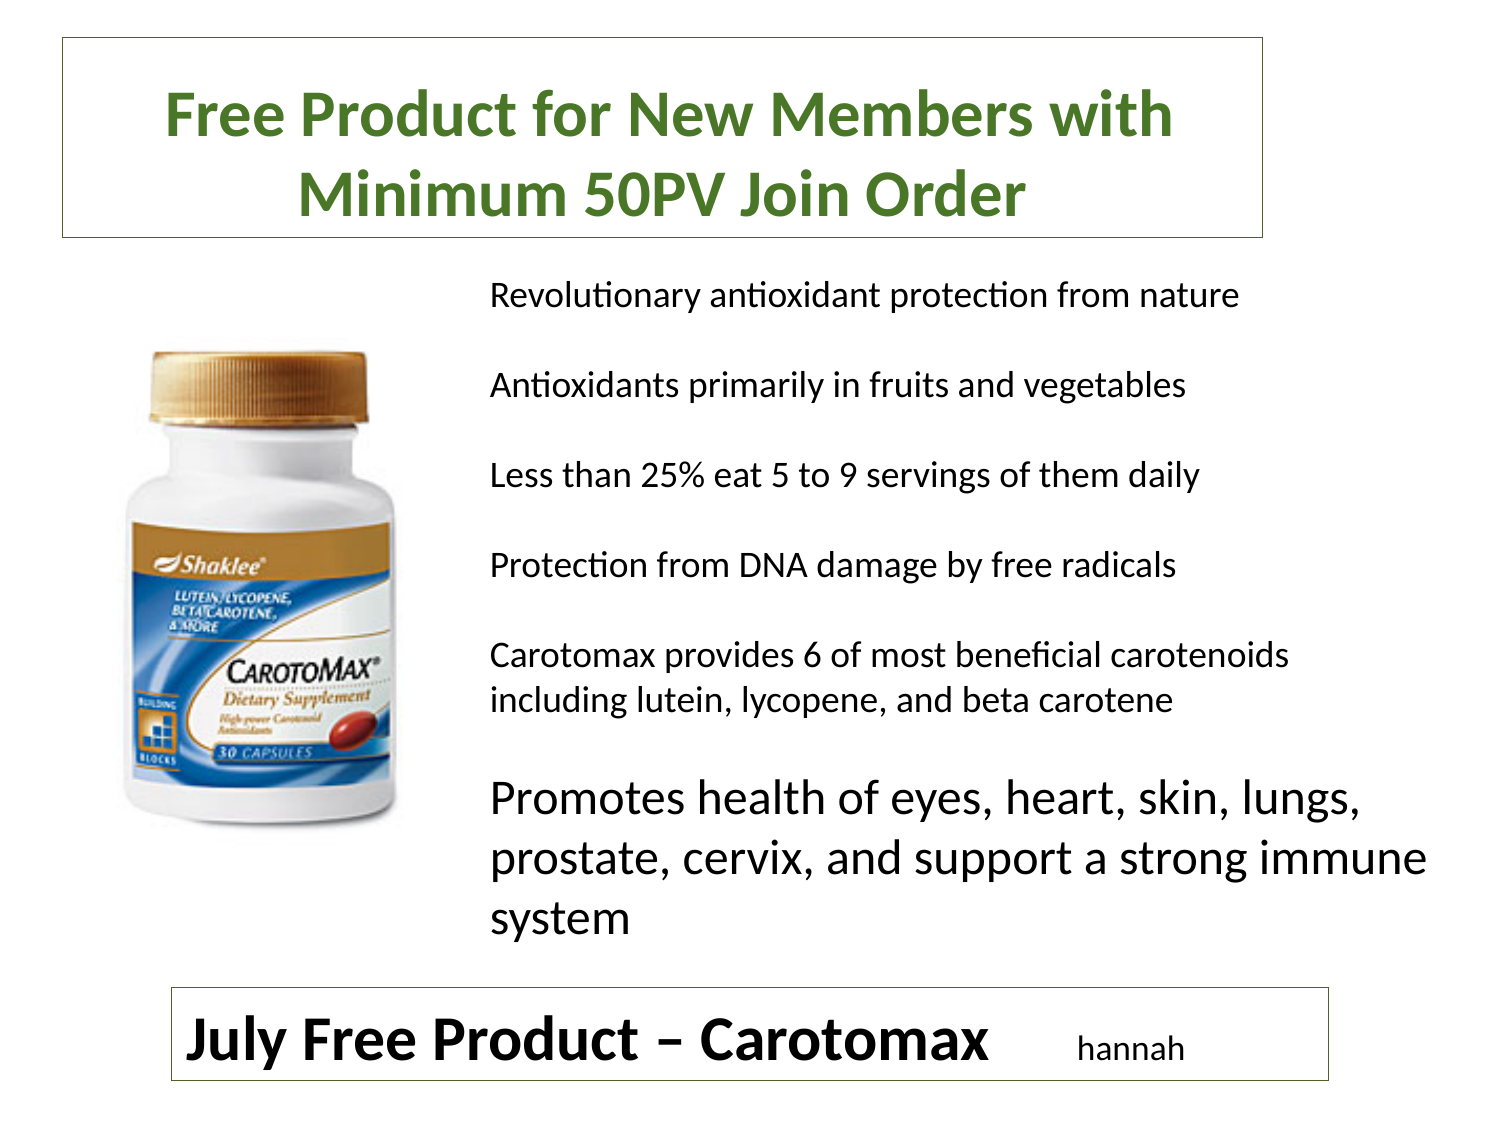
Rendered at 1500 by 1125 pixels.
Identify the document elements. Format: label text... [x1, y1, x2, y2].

text_box Revolutionary antioxidant protection from nature Antioxidants primarily in fruits and vegetables Less than 25% eat 5 to 9 servings of them daily Protection from DNA damage by free radicals Carotomax provides 6 of most beneficial carotenoids including lutein, lycopene, and beta carotene Promotes health of eyes, heart, skin, lungs, prostate, cervix, and support a strong immune system [474, 262, 1500, 953]
title July Free Product – Carotomax hannah [171, 987, 1329, 1081]
text_box Free Product for New Members with Minimum 50PV Join Order [62, 37, 1263, 238]
picture [0, 335, 526, 851]
